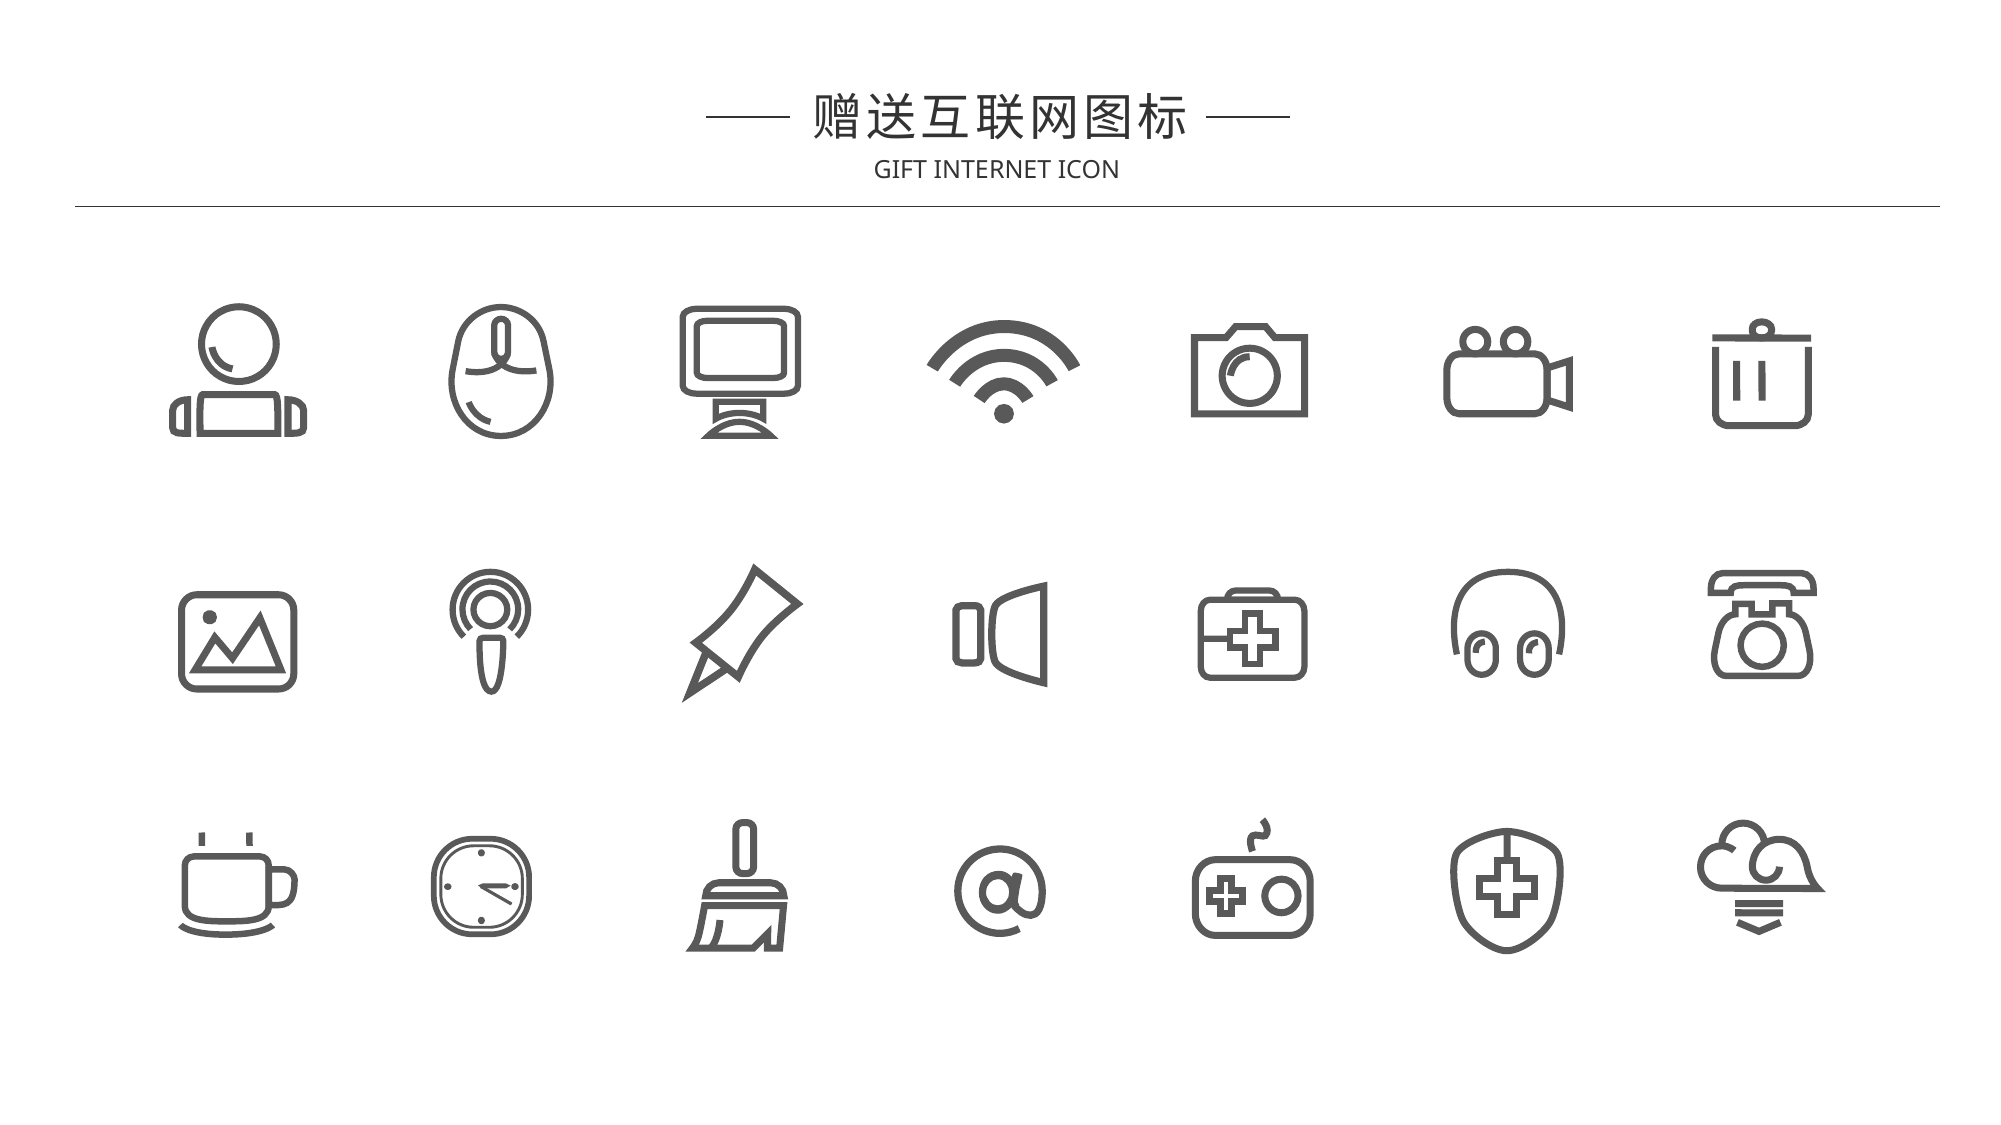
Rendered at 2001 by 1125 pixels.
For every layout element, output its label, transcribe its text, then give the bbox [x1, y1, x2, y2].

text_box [1700, 823, 1818, 932]
text_box [979, 871, 1022, 913]
text_box 赠送互联网图标 [775, 71, 1226, 146]
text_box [1195, 819, 1311, 936]
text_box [1449, 831, 1565, 951]
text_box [1200, 590, 1305, 678]
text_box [1448, 571, 1568, 675]
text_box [172, 306, 304, 434]
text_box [1194, 326, 1305, 414]
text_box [446, 306, 556, 436]
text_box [180, 832, 295, 935]
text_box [692, 822, 784, 949]
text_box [955, 586, 1044, 683]
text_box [433, 838, 530, 935]
text_box GIFT INTERNET ICON [710, 146, 1290, 191]
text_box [452, 571, 529, 692]
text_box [689, 569, 798, 693]
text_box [1712, 321, 1812, 426]
text_box [957, 848, 1043, 934]
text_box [1710, 573, 1814, 676]
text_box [682, 308, 798, 436]
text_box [181, 594, 294, 689]
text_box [1446, 329, 1570, 414]
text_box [932, 326, 1075, 417]
